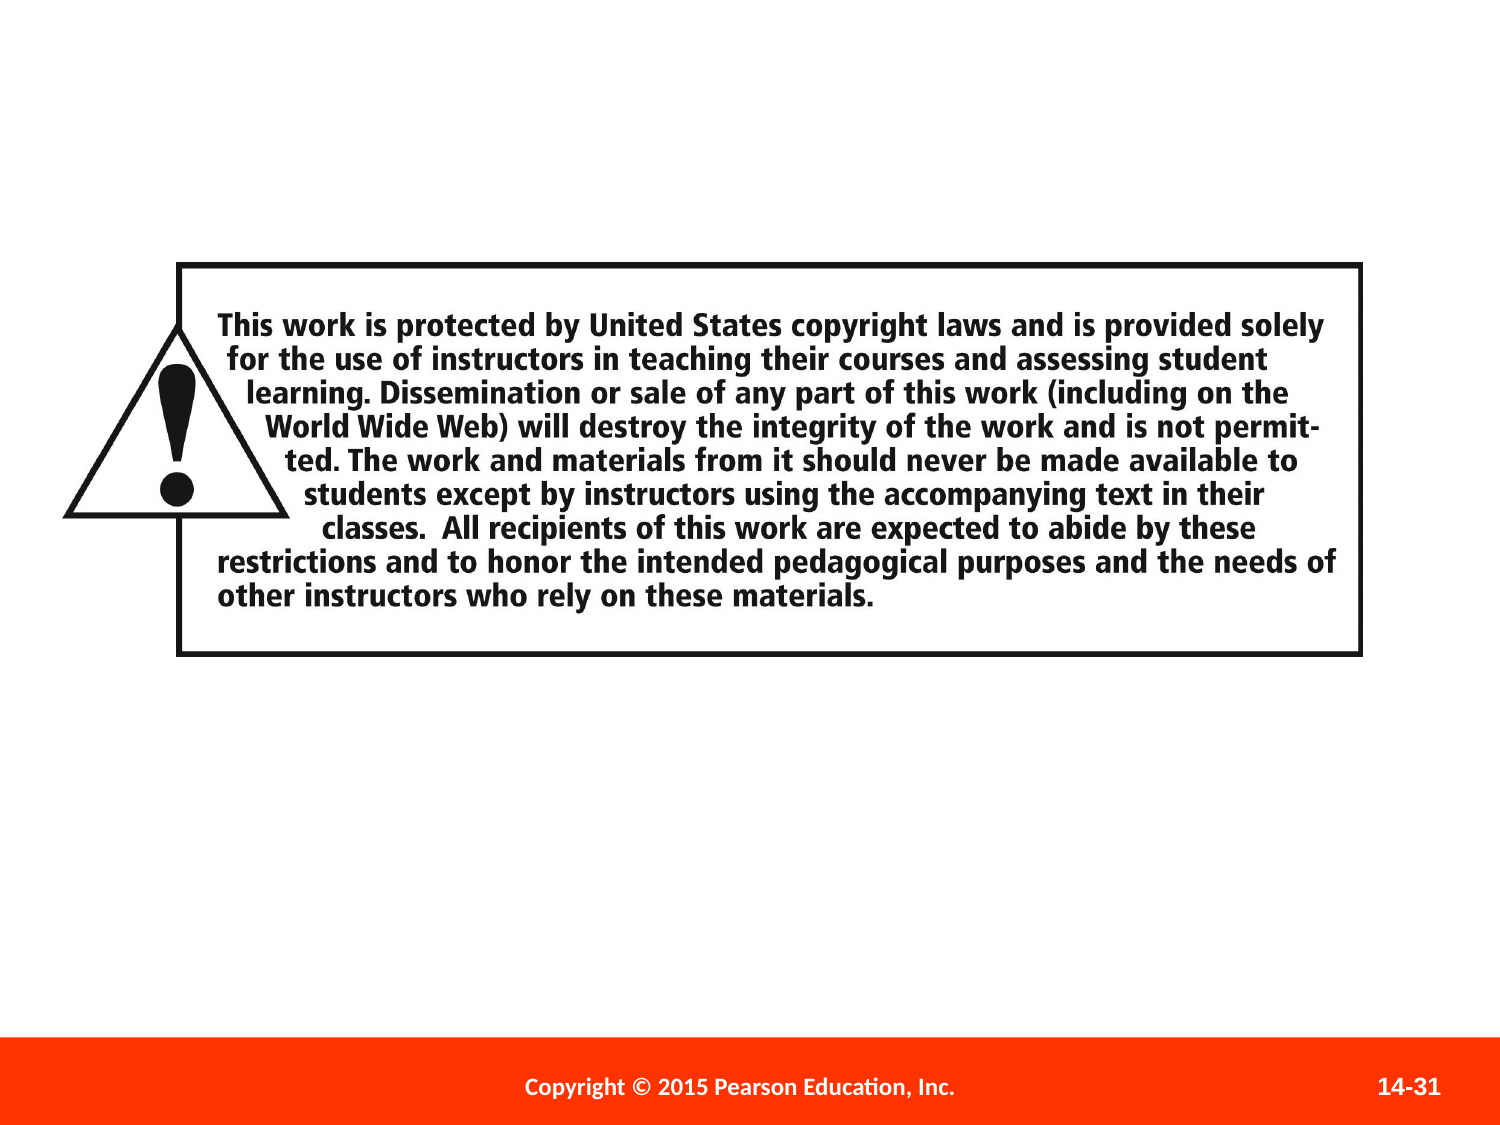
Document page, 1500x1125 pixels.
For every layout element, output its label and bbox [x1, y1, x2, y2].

picture [62, 262, 1363, 657]
